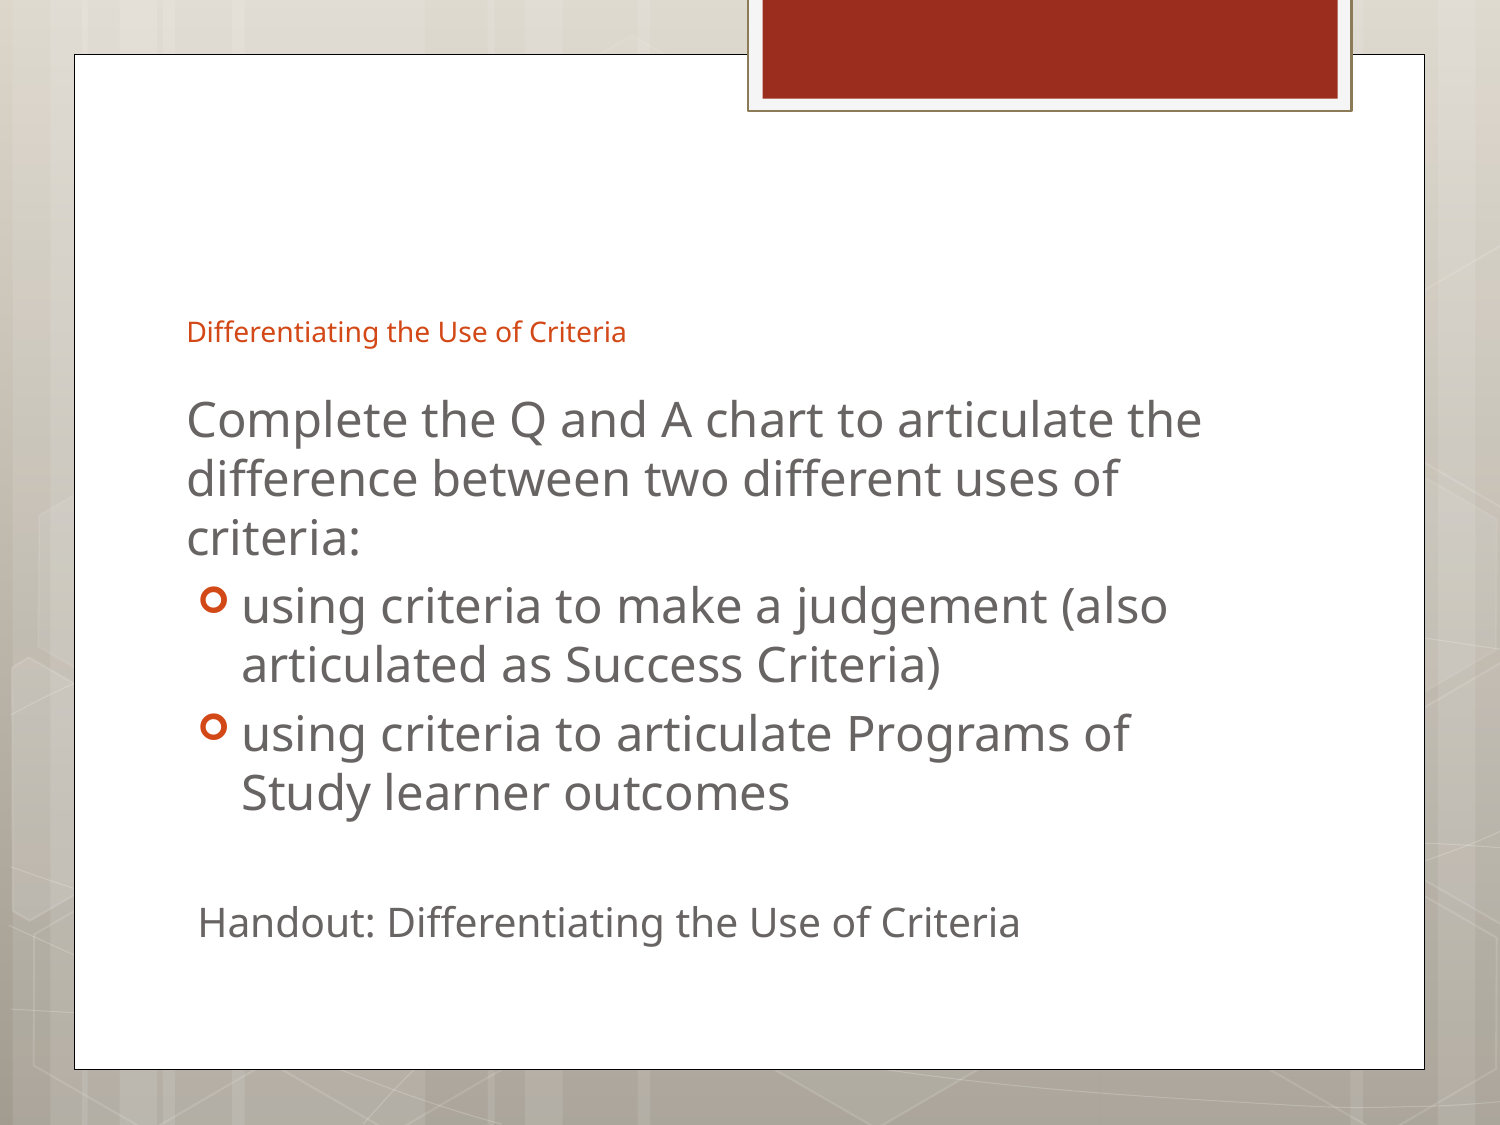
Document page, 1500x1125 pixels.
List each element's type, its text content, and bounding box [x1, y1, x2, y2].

title Differentiating the Use of Criteria [171, 168, 1324, 357]
list Complete the Q and A chart to articulate the difference between two different uses of criteria: using criteria to make a judgement (also articulated as Success Criteria) using criteria to articulate Programs of Study learner outcomes Handout: Differentiating the Use of Criteria [171, 381, 1283, 957]
